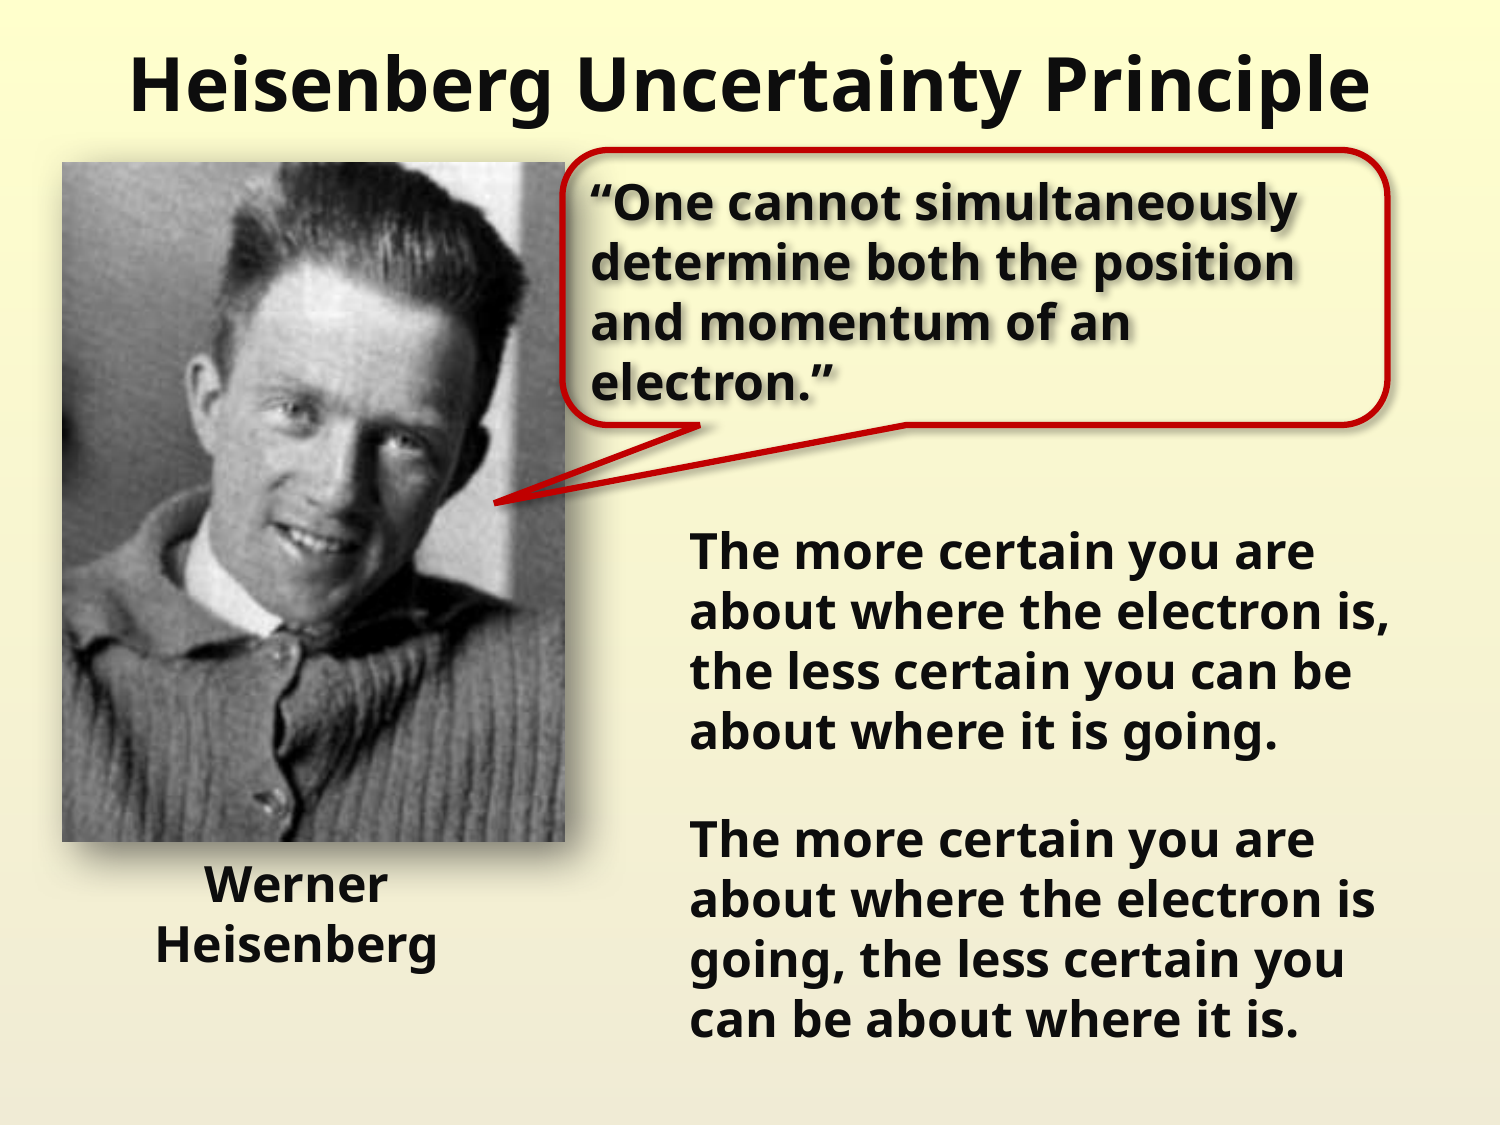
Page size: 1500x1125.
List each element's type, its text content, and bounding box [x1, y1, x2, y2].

text_box The more certain you are about where the electron is, the less certain you can be about where it is going. [675, 512, 1463, 768]
text_box “One cannot simultaneously determine both the position and momentum of an electron.” [569, 149, 1388, 490]
picture [62, 162, 565, 842]
text_box The more certain you are about where the electron is going, the less certain you can be about where it is. [675, 799, 1463, 1055]
title Heisenberg Uncertainty Principle [112, 37, 1388, 126]
text_box Werner Heisenberg [139, 850, 455, 980]
